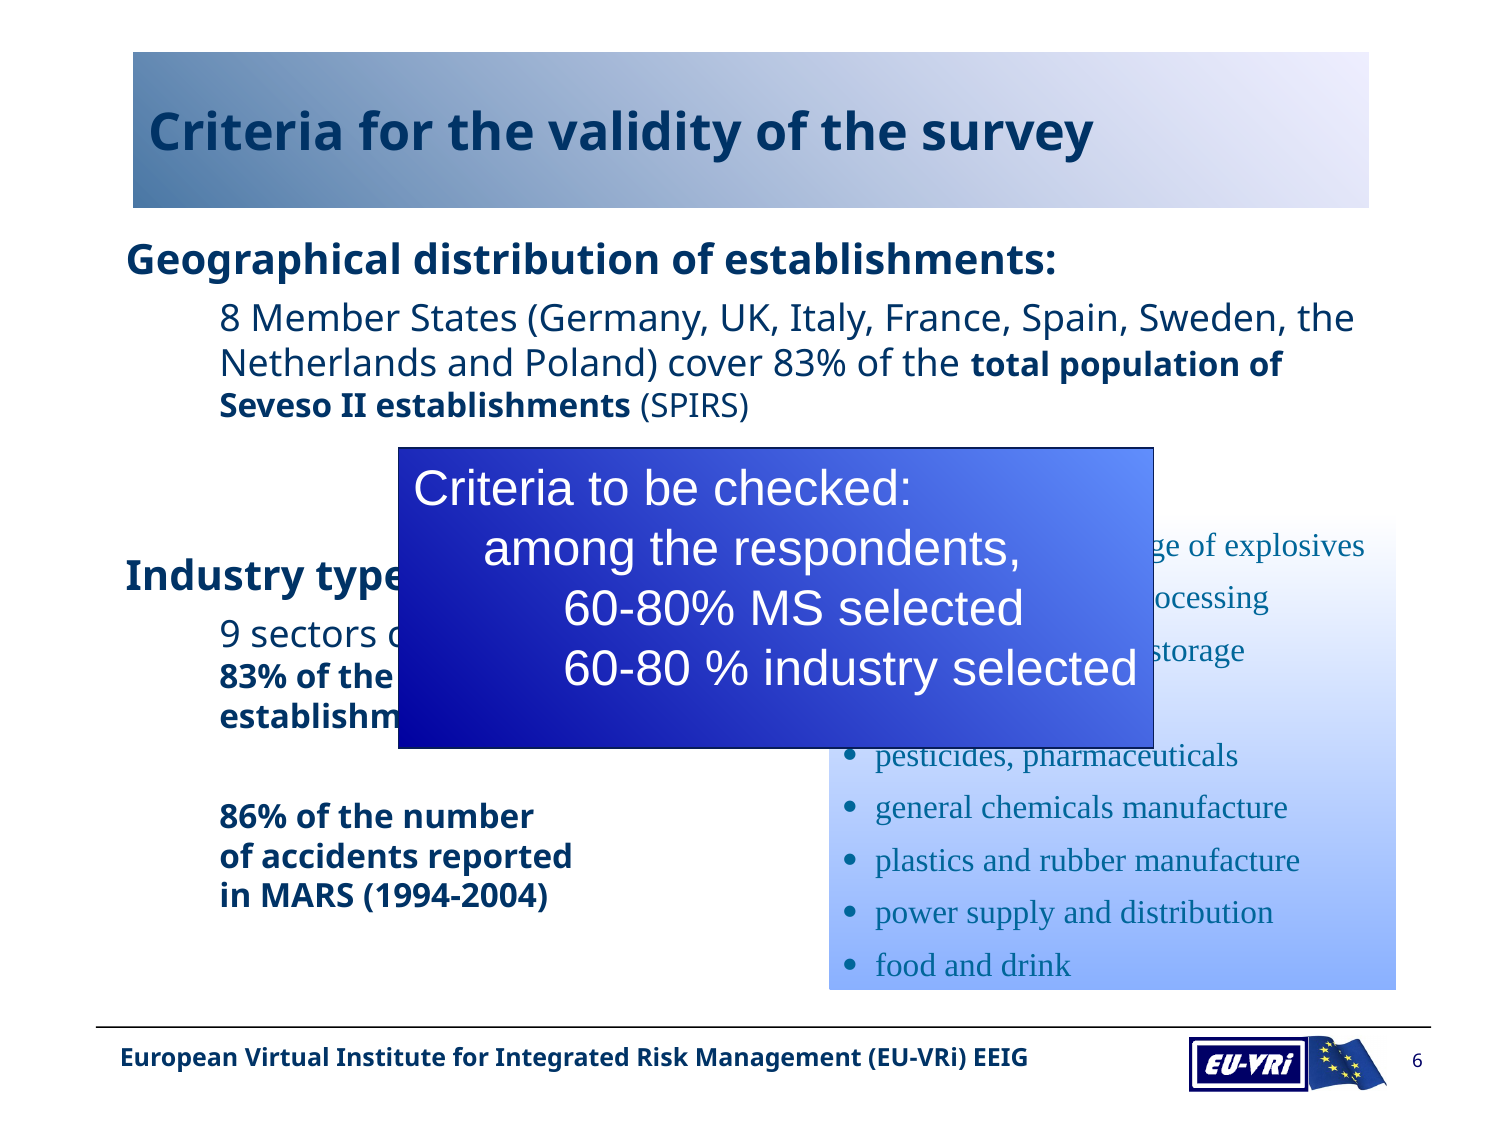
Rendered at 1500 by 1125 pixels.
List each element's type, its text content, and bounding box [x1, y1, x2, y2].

text_box Criteria to be checked: among the respondents, 60-80% MS selected 60-80 % industry selected [398, 448, 1154, 748]
list Geographical distribution of establishments: 8 Member States (Germany, UK, Italy, France, Spain, Sweden, the Netherlands and Poland) cover 83% of the total population of Seveso II establishments (SPIRS) Industry types 9 sectors cover 83% of the Seveso II establishments 86% of the number of accidents reported in MARS (1994-2004) [110, 224, 1393, 936]
text_box · production and storage of explosives · metal refining and processing · wholesale and retail storage · petrochemical · pesticides, pharmaceuticals · general chemicals manufacture · plastics and rubber manufacture · power supply and distribution · food and drink [829, 515, 1396, 991]
title Criteria for the validity of the survey [133, 51, 1369, 209]
picture [1189, 1035, 1387, 1092]
